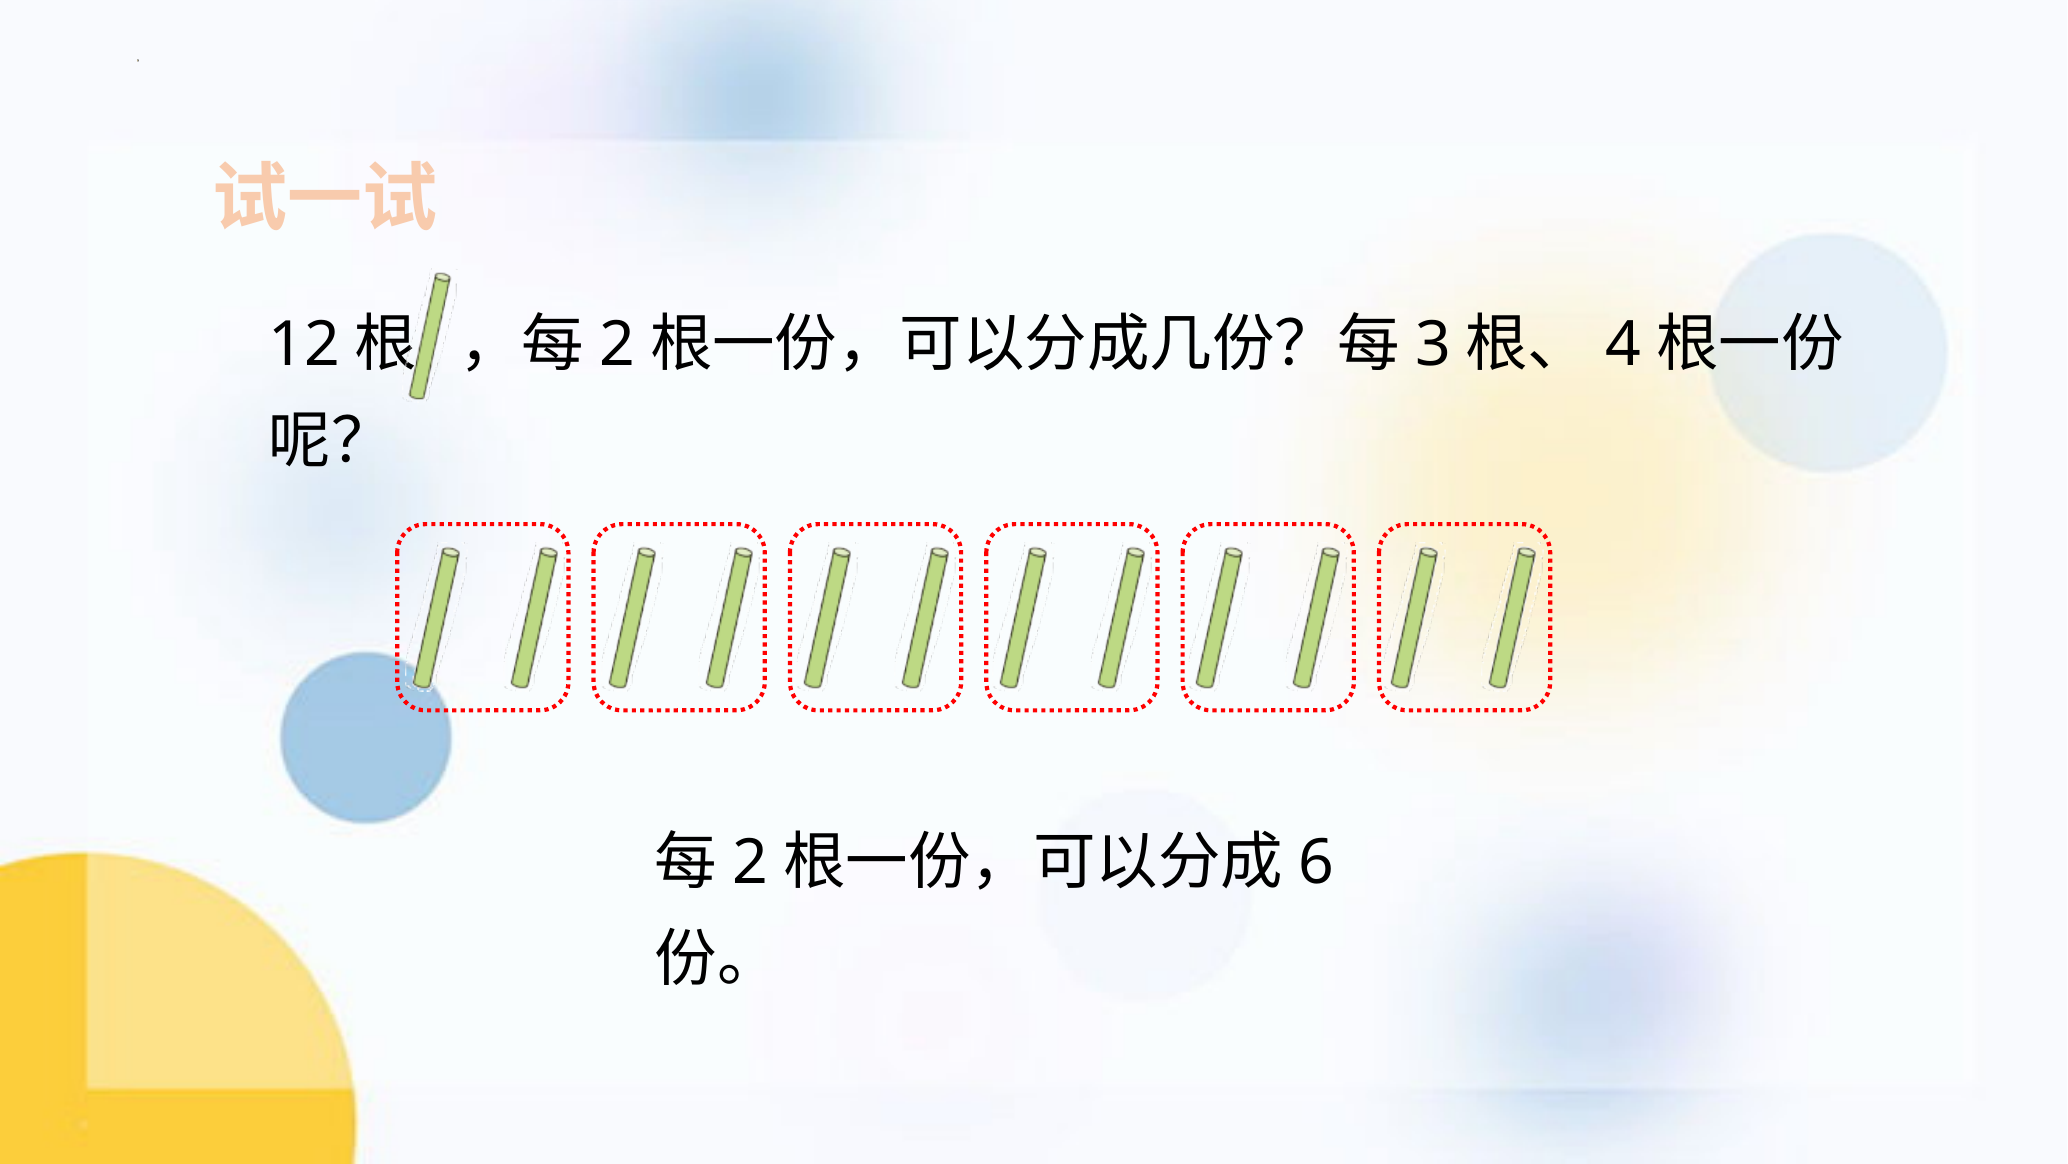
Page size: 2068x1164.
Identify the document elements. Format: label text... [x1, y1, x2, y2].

text_box 每2根一份，可以分成6份。 [639, 790, 1379, 1001]
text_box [397, 524, 1551, 711]
text_box 试一试 [197, 142, 453, 248]
picture [0, 0, 2068, 1164]
text_box 12根 ，每2根一份，可以分成几份？每3根、4根一份呢？ [252, 272, 1861, 483]
